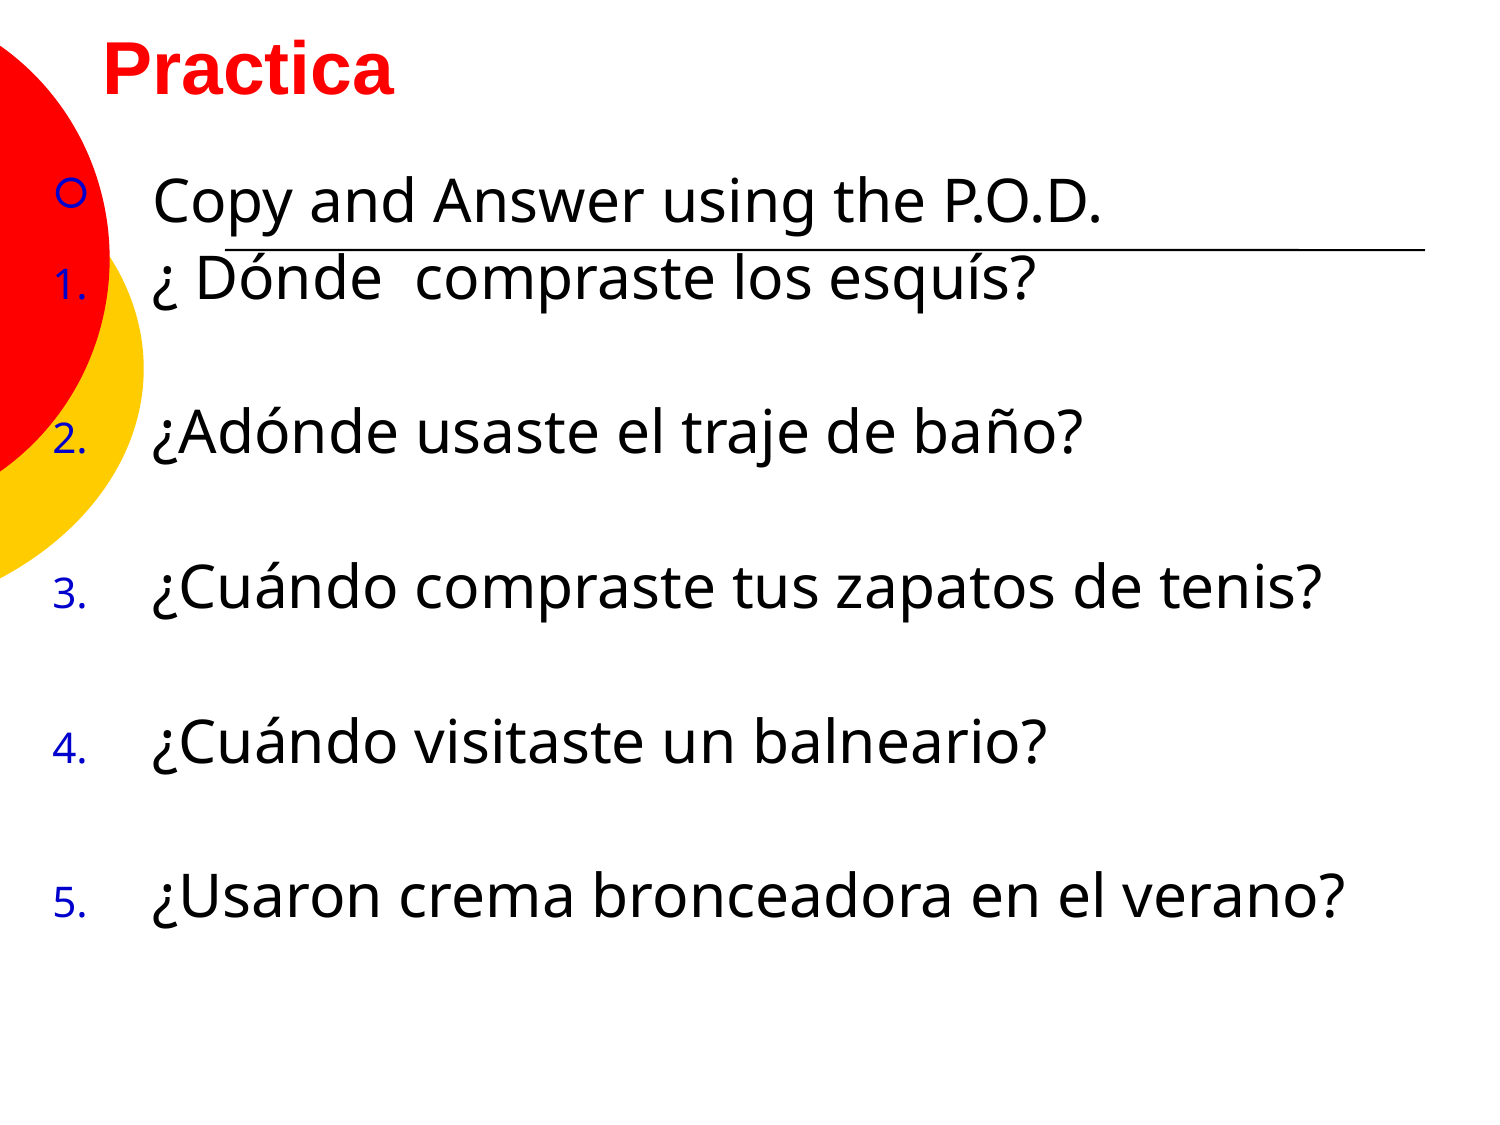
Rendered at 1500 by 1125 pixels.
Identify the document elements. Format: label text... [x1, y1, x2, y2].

text_box Copy and Answer using the P.O.D. ¿ Dónde compraste los esquís? ¿Adónde usaste el traje de baño? ¿Cuándo compraste tus zapatos de tenis? ¿Cuándo visitaste un balneario? ¿Usaron crema bronceadora en el verano? [37, 162, 1500, 1075]
text_box Practica [87, 12, 1438, 158]
